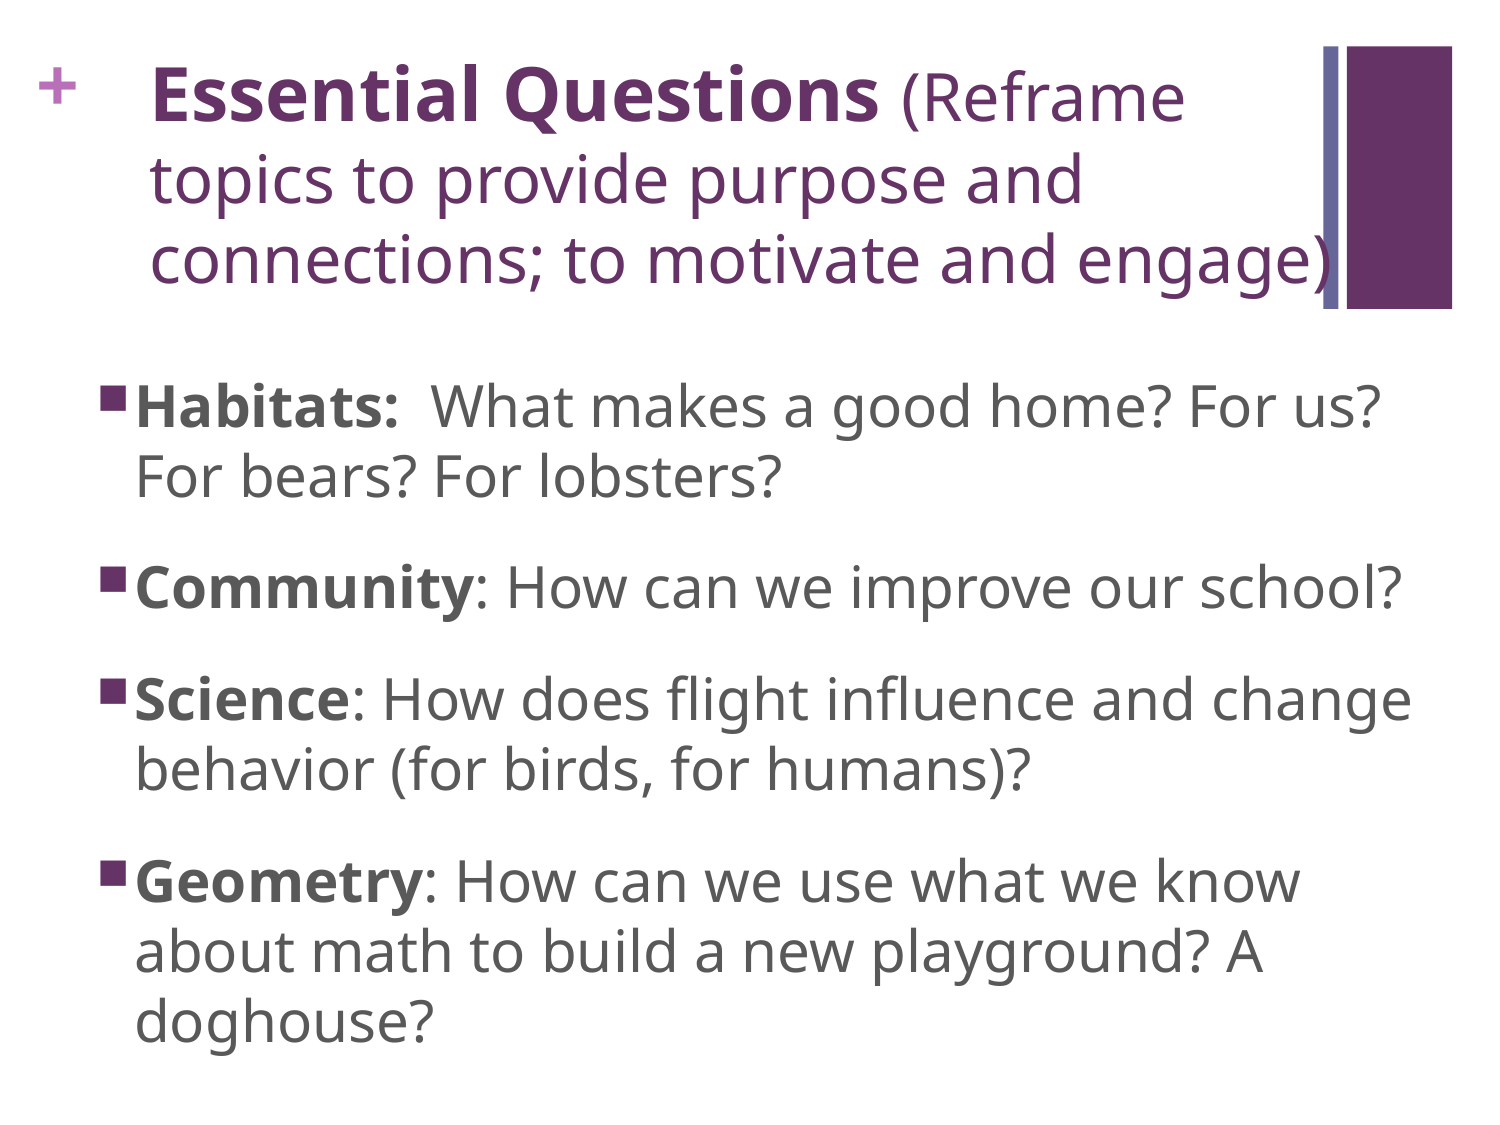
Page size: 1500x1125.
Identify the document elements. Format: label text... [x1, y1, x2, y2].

list Habitats: What makes a good home? For us? For bears? For lobsters? Community: How can we improve our school? Science: How does flight influence and change behavior (for birds, for humans)? Geometry: How can we use what we know about math to build a new playground? A doghouse? [81, 361, 1429, 1042]
title Essential Questions (Reframe topics to provide purpose and connections; to motivate and engage) [134, 39, 1374, 223]
